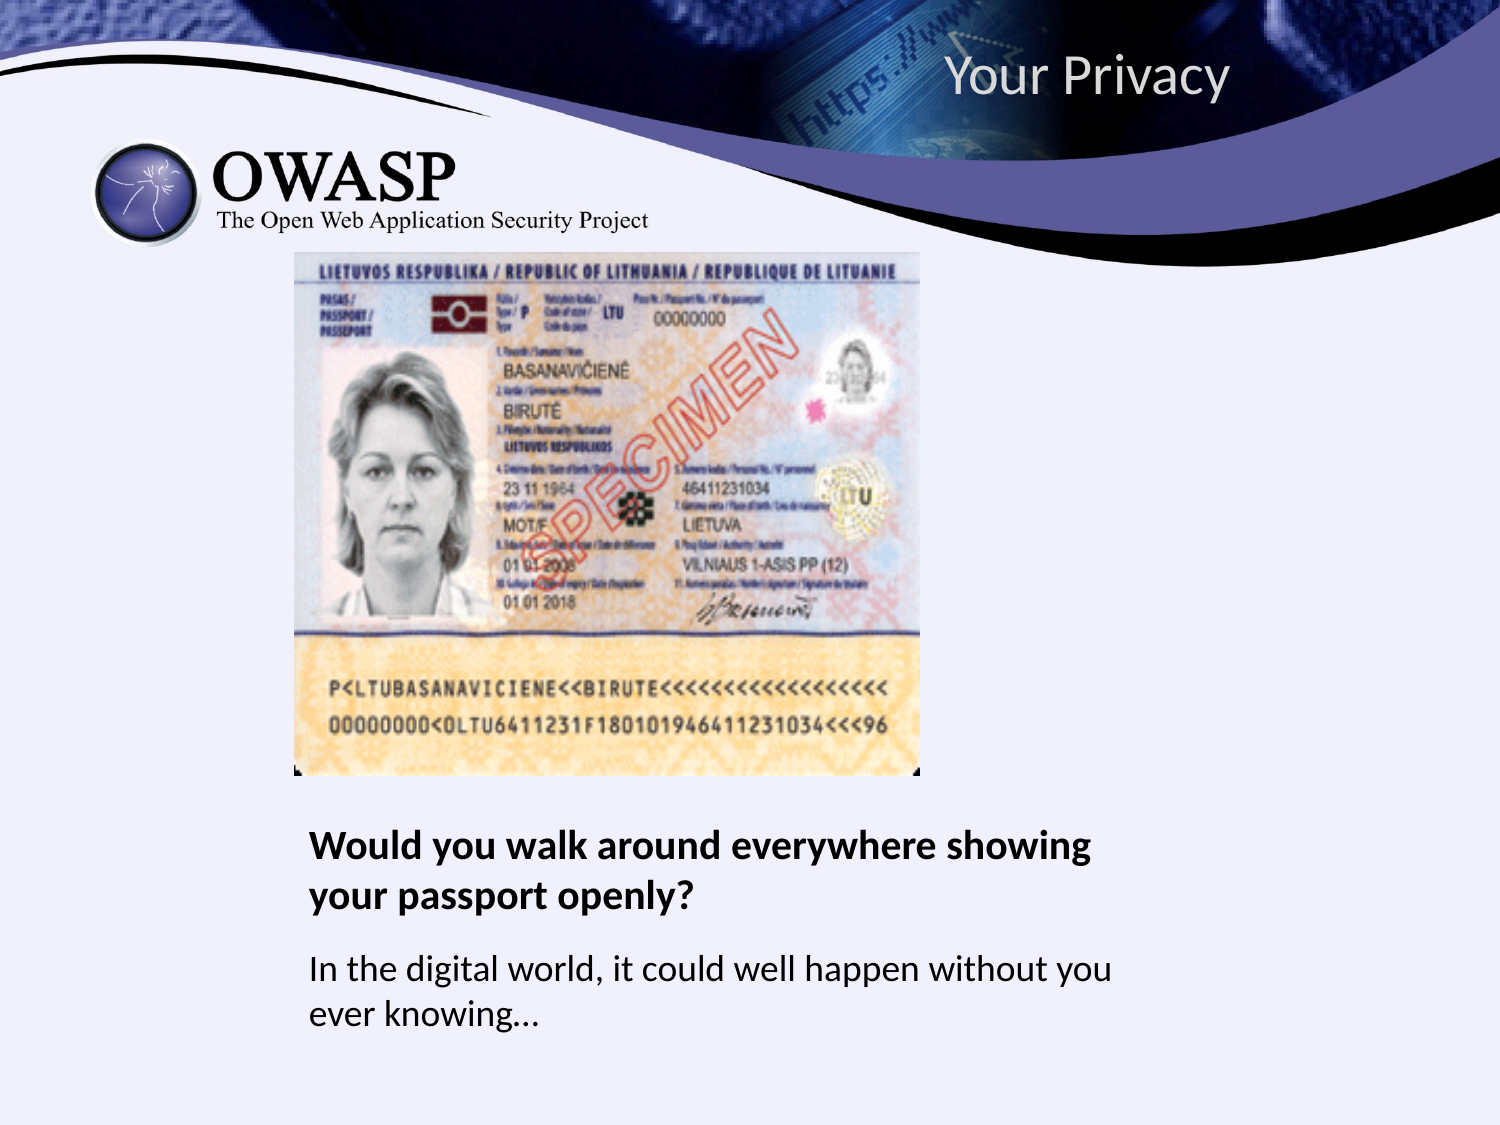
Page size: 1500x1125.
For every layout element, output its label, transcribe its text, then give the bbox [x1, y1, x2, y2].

title Would you walk around everywhere showing your passport openly? [294, 787, 1194, 925]
picture [0, 0, 1500, 1125]
text_box Your Privacy [699, 12, 1475, 130]
list In the digital world, it could well happen without you ever knowing… [294, 936, 1194, 1025]
